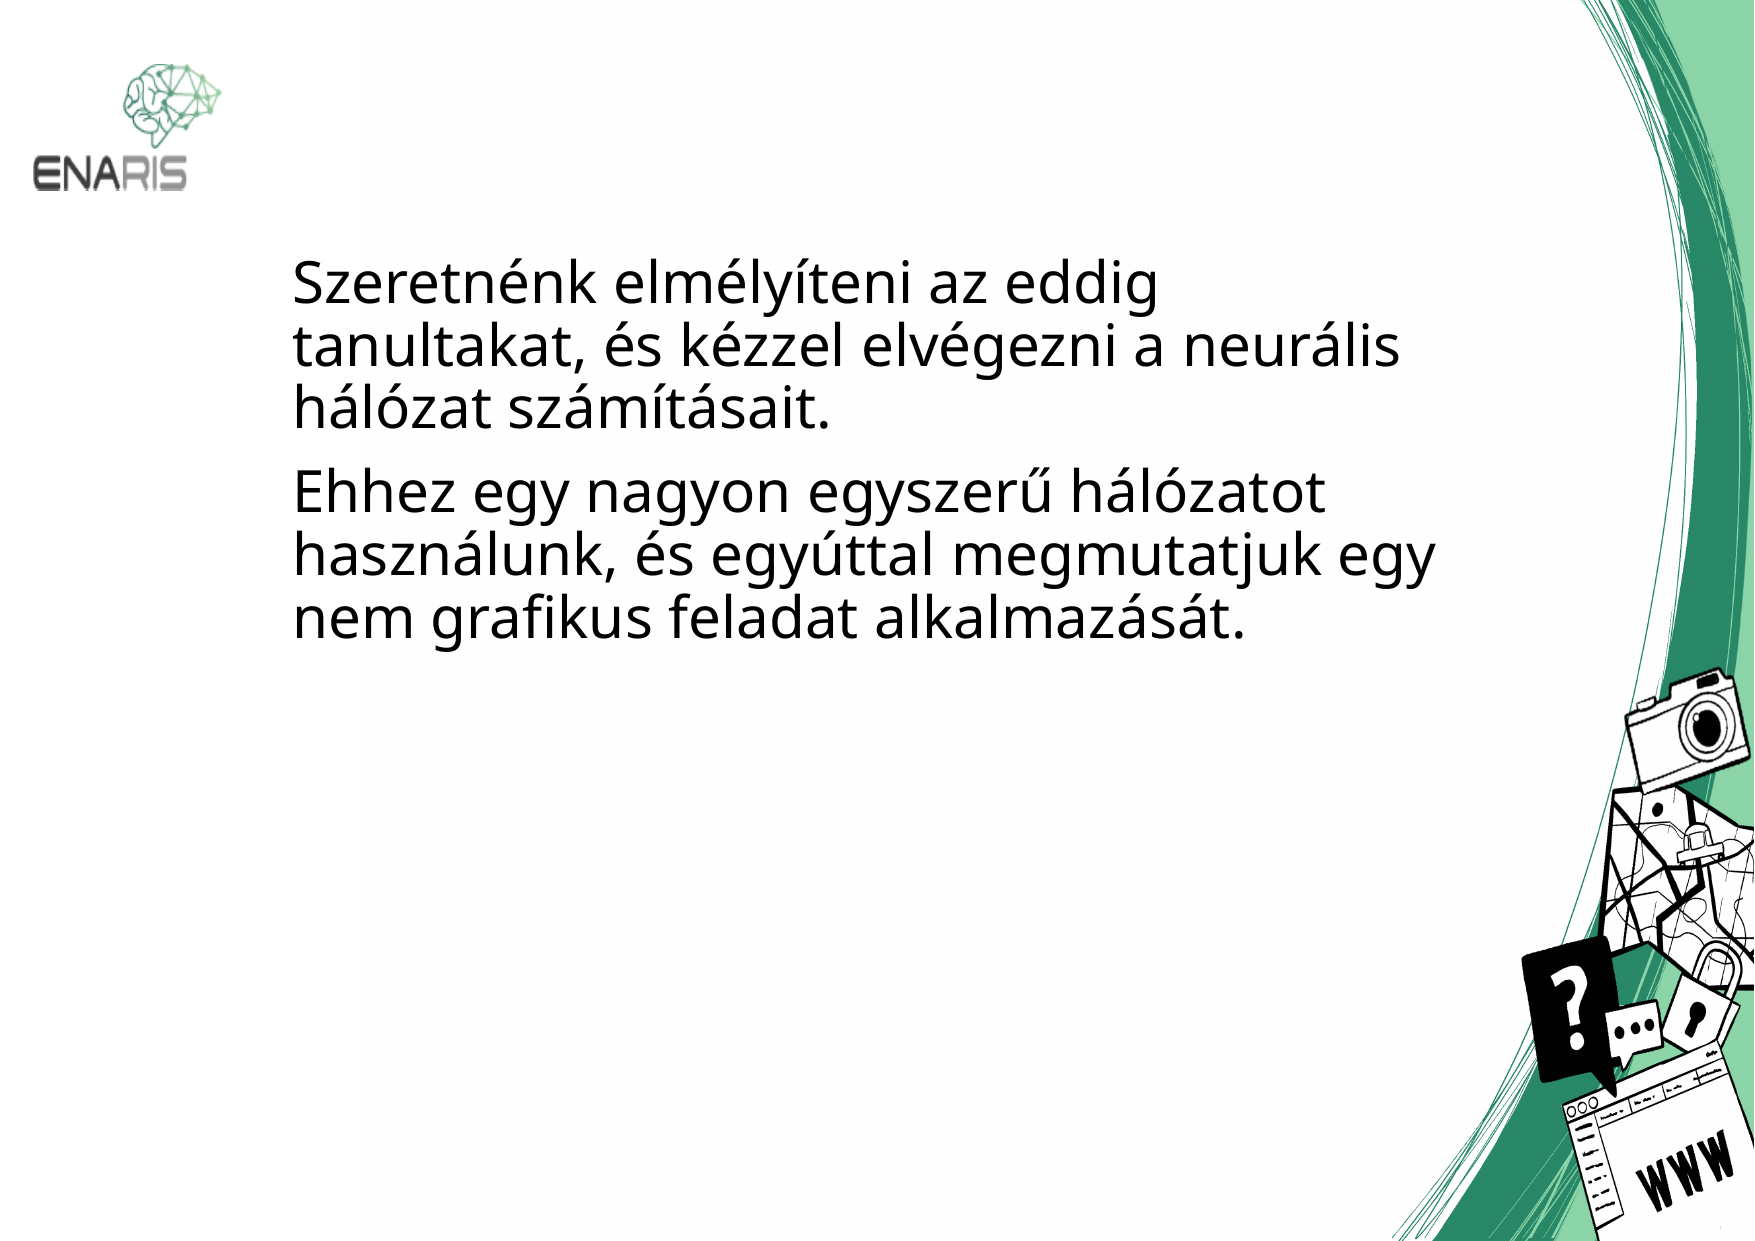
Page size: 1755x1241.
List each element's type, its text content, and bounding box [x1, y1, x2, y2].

picture [358, 0, 1754, 1241]
picture [33, 64, 223, 191]
list Szeretnénk elmélyíteni az eddig tanultakat, és kézzel elvégezni a neurális hálózat számításait. Ehhez egy nagyon egyszerű hálózatot használunk, és egyúttal megmutatjuk egy nem grafikus feladat alkalmazását. [277, 245, 1465, 1033]
